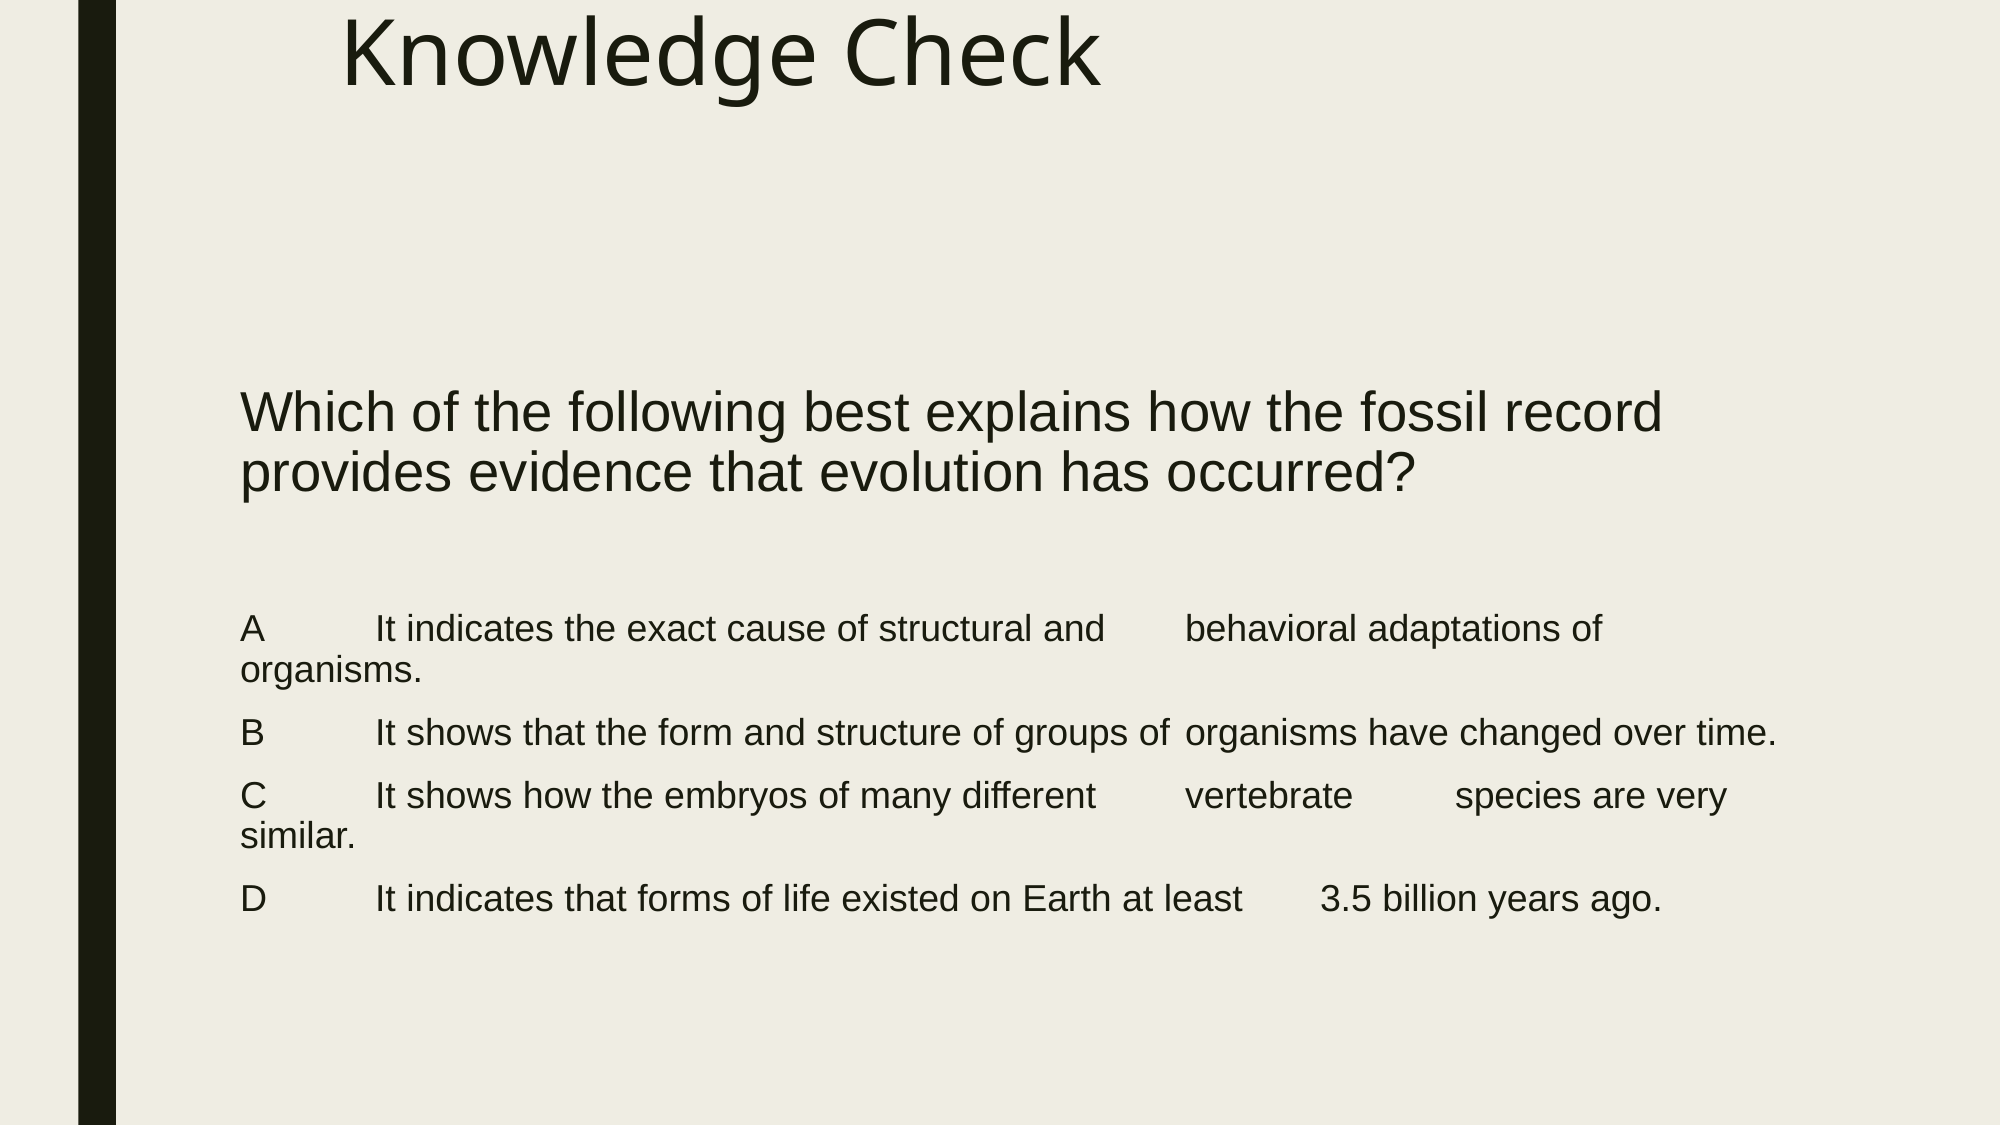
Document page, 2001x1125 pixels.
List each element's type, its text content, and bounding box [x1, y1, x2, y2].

title Knowledge Check [324, 0, 1663, 213]
list Which of the following best explains how the fossil record provides evidence that evolution has occurred? A It indicates the exact cause of structural and behavioral adaptations of organisms. B It shows that the form and structure of groups of organisms have changed over time. C It shows how the embryos of many different vertebrate species are very similar. D It indicates that forms of life existed on Earth at least 3.5 billion years ago. [225, 375, 1800, 963]
